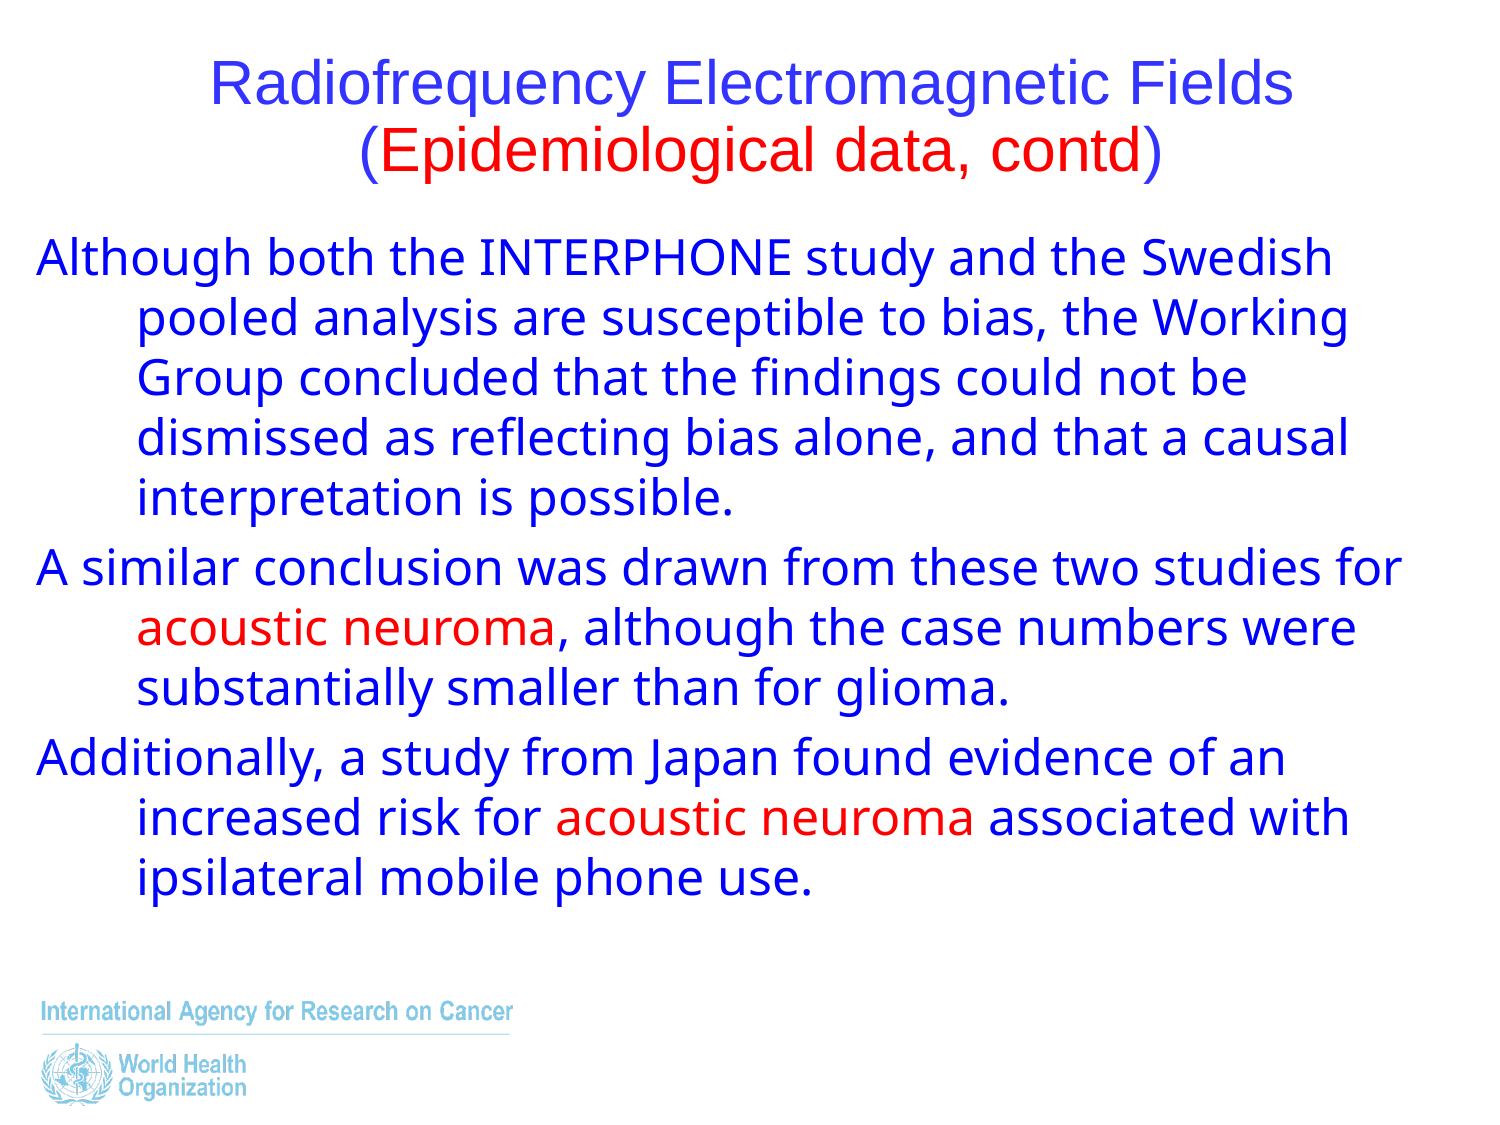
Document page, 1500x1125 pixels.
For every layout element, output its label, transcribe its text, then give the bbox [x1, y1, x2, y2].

list Although both the INTERPHONE study and the Swedish pooled analysis are susceptible to bias, the Working Group concluded that the findings could not be dismissed as reflecting bias alone, and that a causal interpretation is possible. A similar conclusion was drawn from these two studies for acoustic neuroma, although the case numbers were substantially smaller than for glioma. Additionally, a study from Japan found evidence of an increased risk for acoustic neuroma associated with ipsilateral mobile phone use. [21, 217, 1478, 937]
title Radiofrequency Electromagnetic Fields (Epidemiological data, contd) [95, 42, 1411, 193]
picture [41, 999, 513, 1106]
